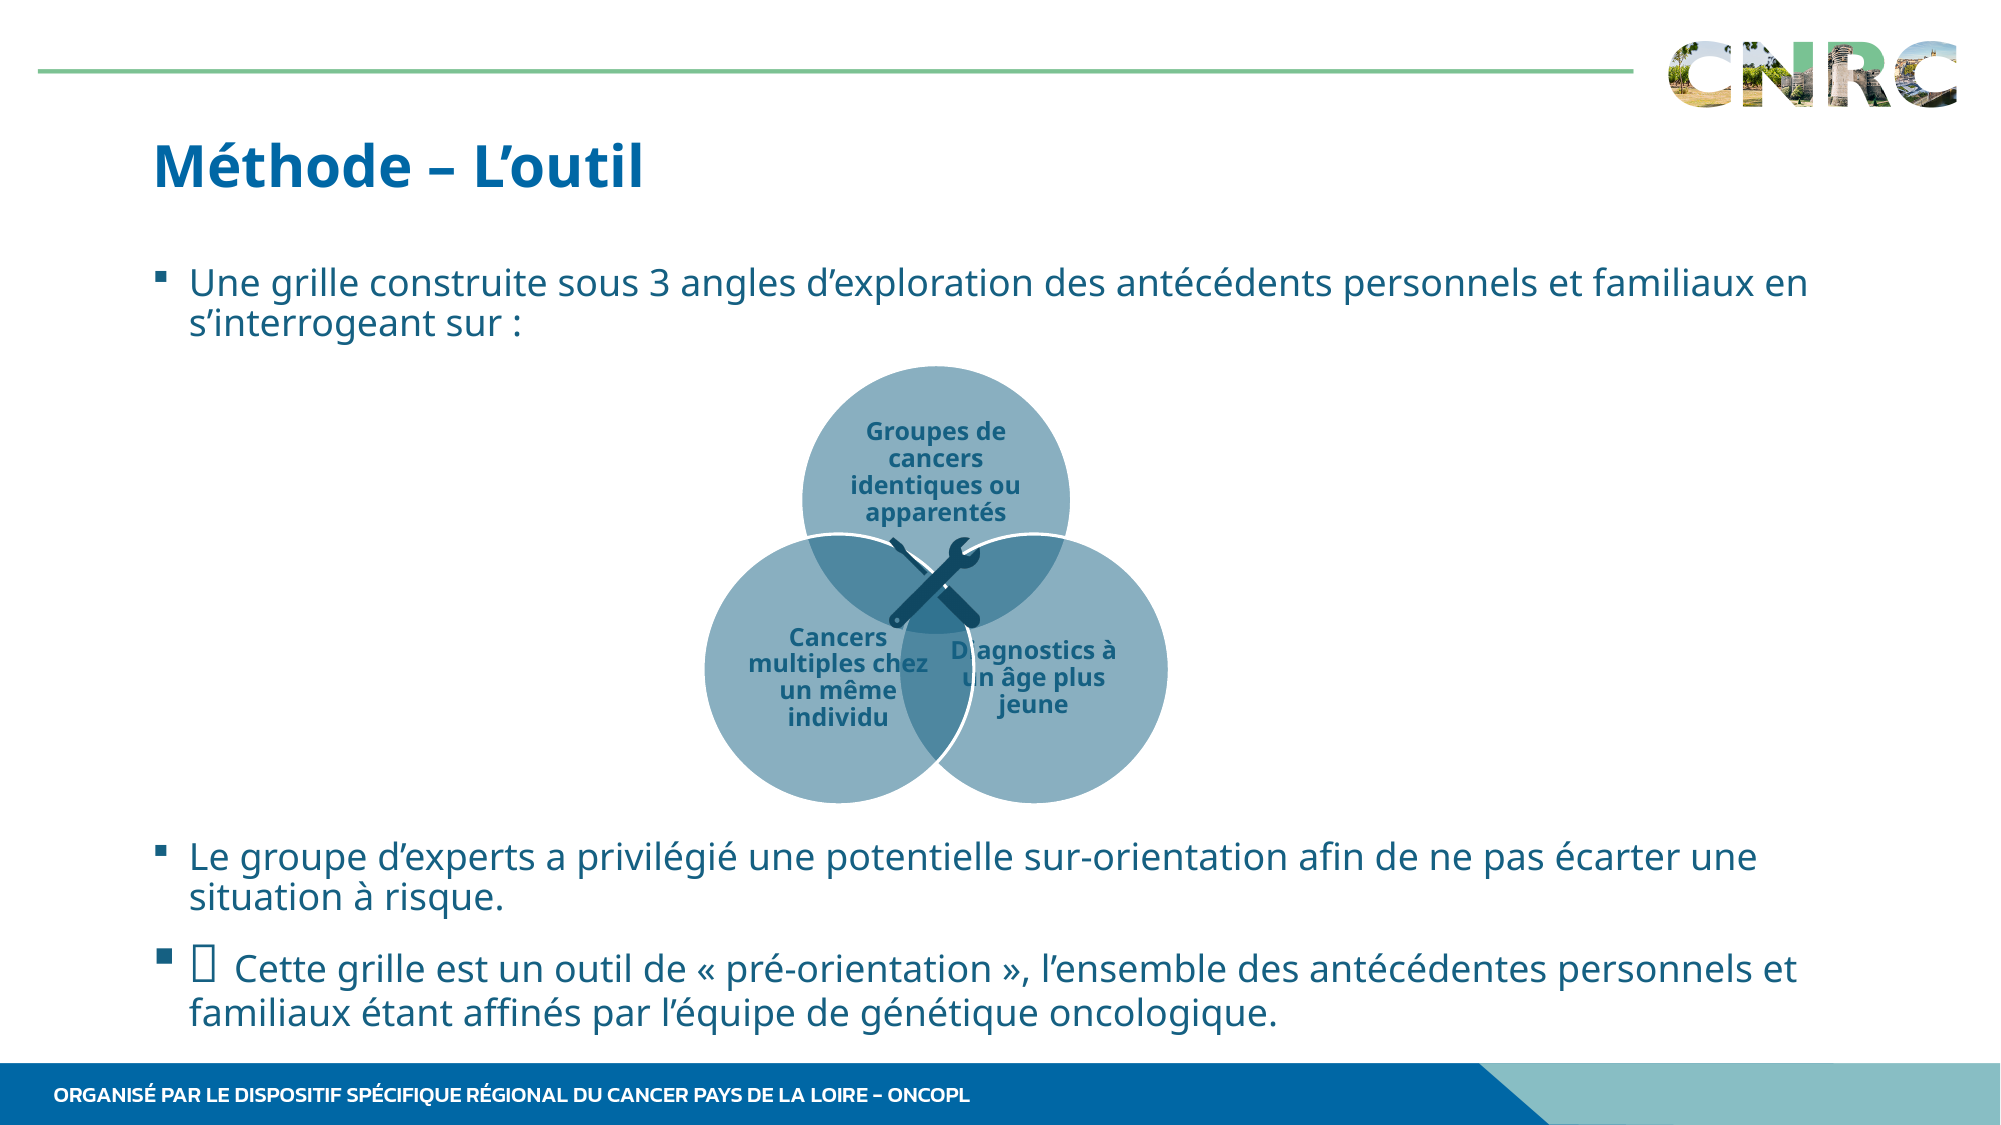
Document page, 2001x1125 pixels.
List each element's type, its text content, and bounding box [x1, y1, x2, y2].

picture [0, 0, 2001, 1125]
text_box Une grille construite sous 3 angles d’exploration des antécédents personnels et familiaux en s’interrogeant sur : Le groupe d’experts a privilégié une potentielle sur-orientation afin de ne pas écarter une situation à risque.  Cette grille est un outil de « pré-orientation », l’ensemble des antécédentes personnels et familiaux étant affinés par l’équipe de génétique oncologique. [137, 256, 1863, 1044]
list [255, 358, 1618, 812]
title Méthode – L’outil [137, 81, 1863, 256]
